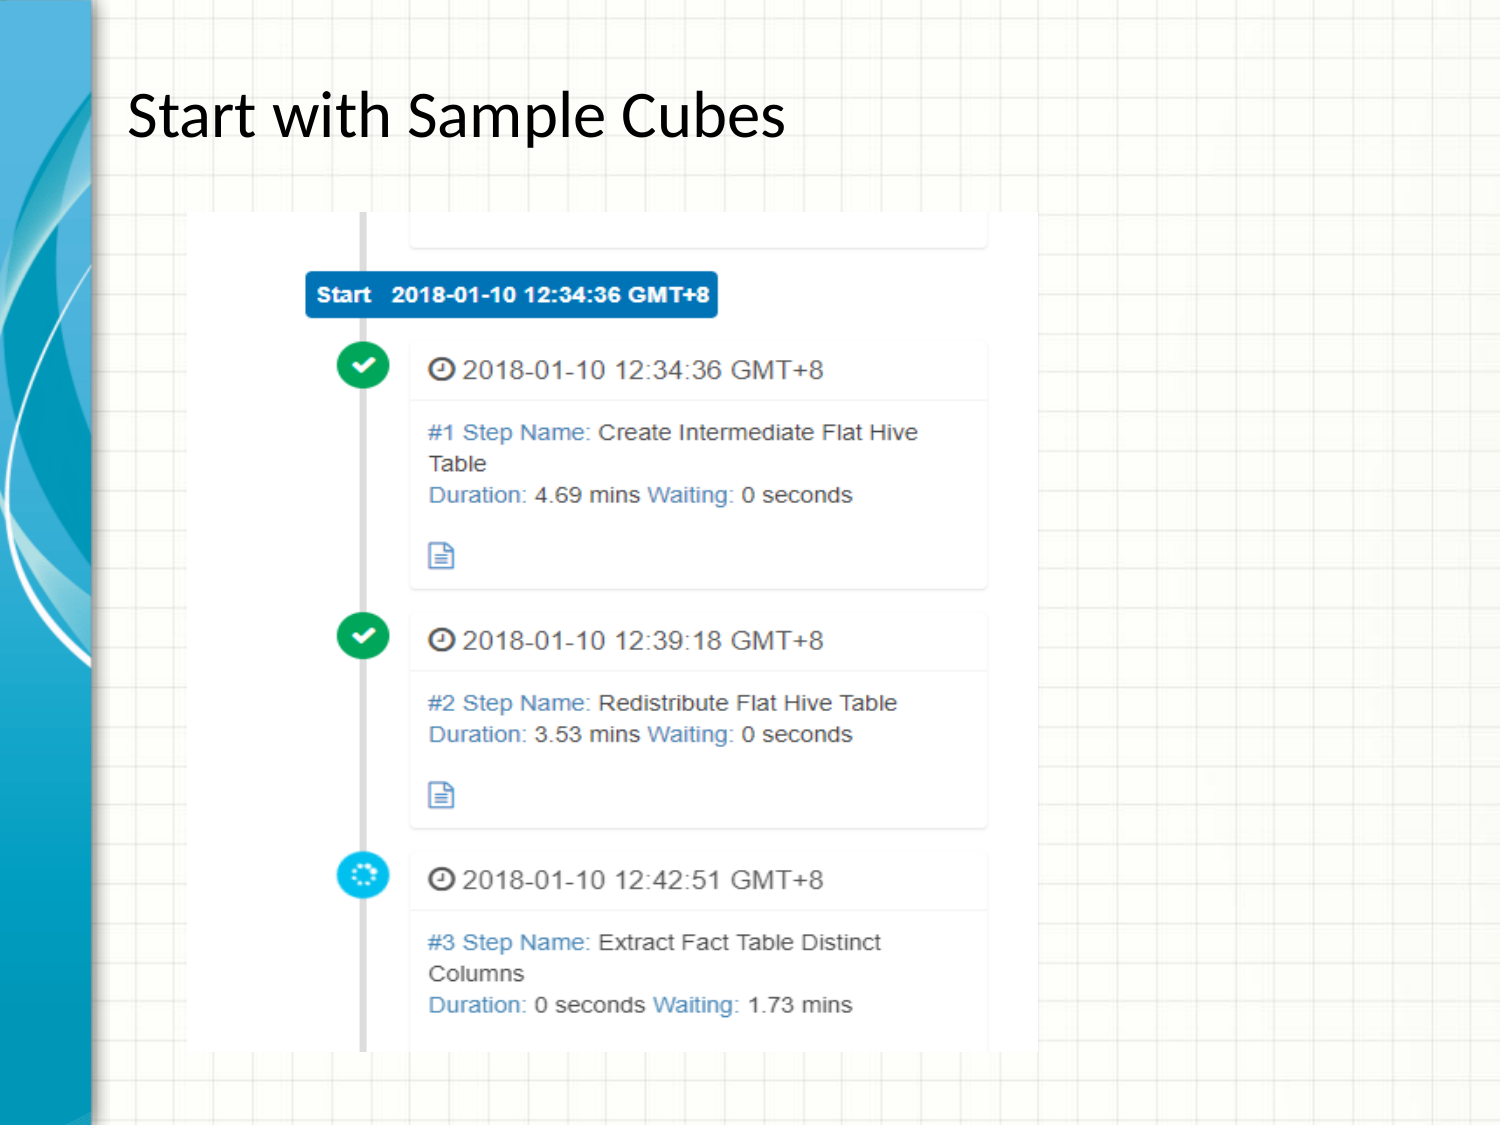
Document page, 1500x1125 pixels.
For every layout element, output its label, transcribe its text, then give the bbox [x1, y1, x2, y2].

title Start with Sample Cubes [112, 50, 1438, 173]
picture [0, 0, 1500, 1125]
